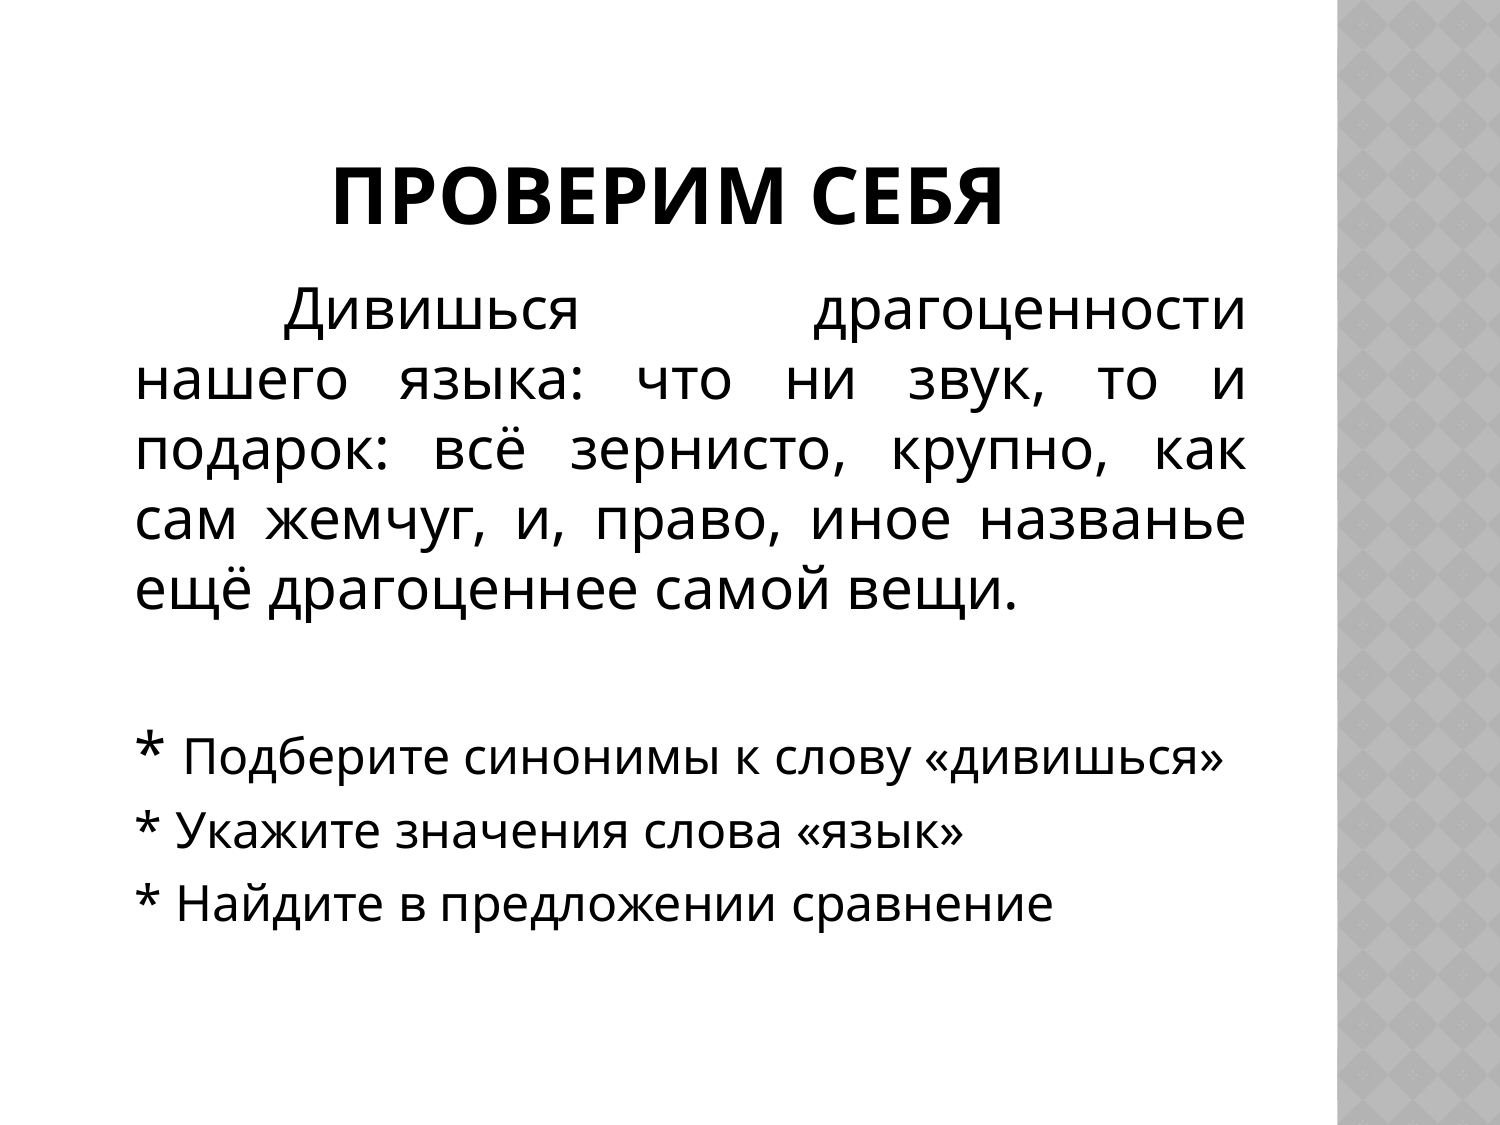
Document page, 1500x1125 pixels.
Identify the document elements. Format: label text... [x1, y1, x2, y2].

title Проверим себя [75, 52, 1263, 240]
list Дивишься драгоценности нашего языка: что ни звук, то и подарок: всё зернисто, крупно, как сам жемчуг, и, право, иное названье ещё драгоценнее самой вещи. * Подберите синонимы к слову «дивишься» * Укажите значения слова «язык» * Найдите в предложении сравнение [75, 264, 1263, 1059]
